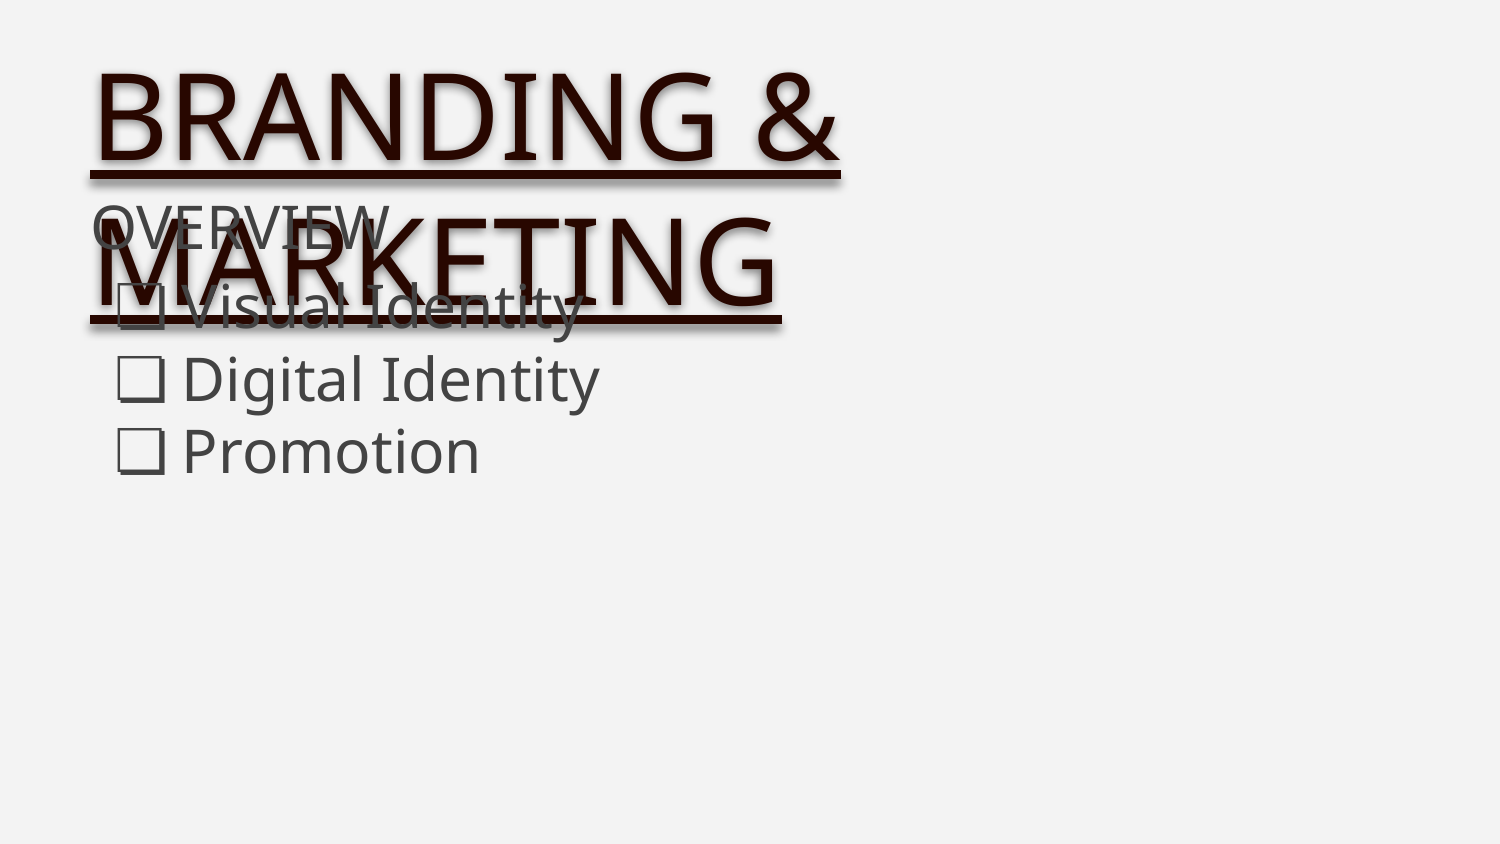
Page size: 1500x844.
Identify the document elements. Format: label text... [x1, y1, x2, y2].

text_box BRANDING & MARKETING [75, 24, 1425, 174]
text_box Visual Identity Digital Identity Promotion [91, 253, 1425, 844]
text_box OVERVIEW [75, 174, 1425, 247]
